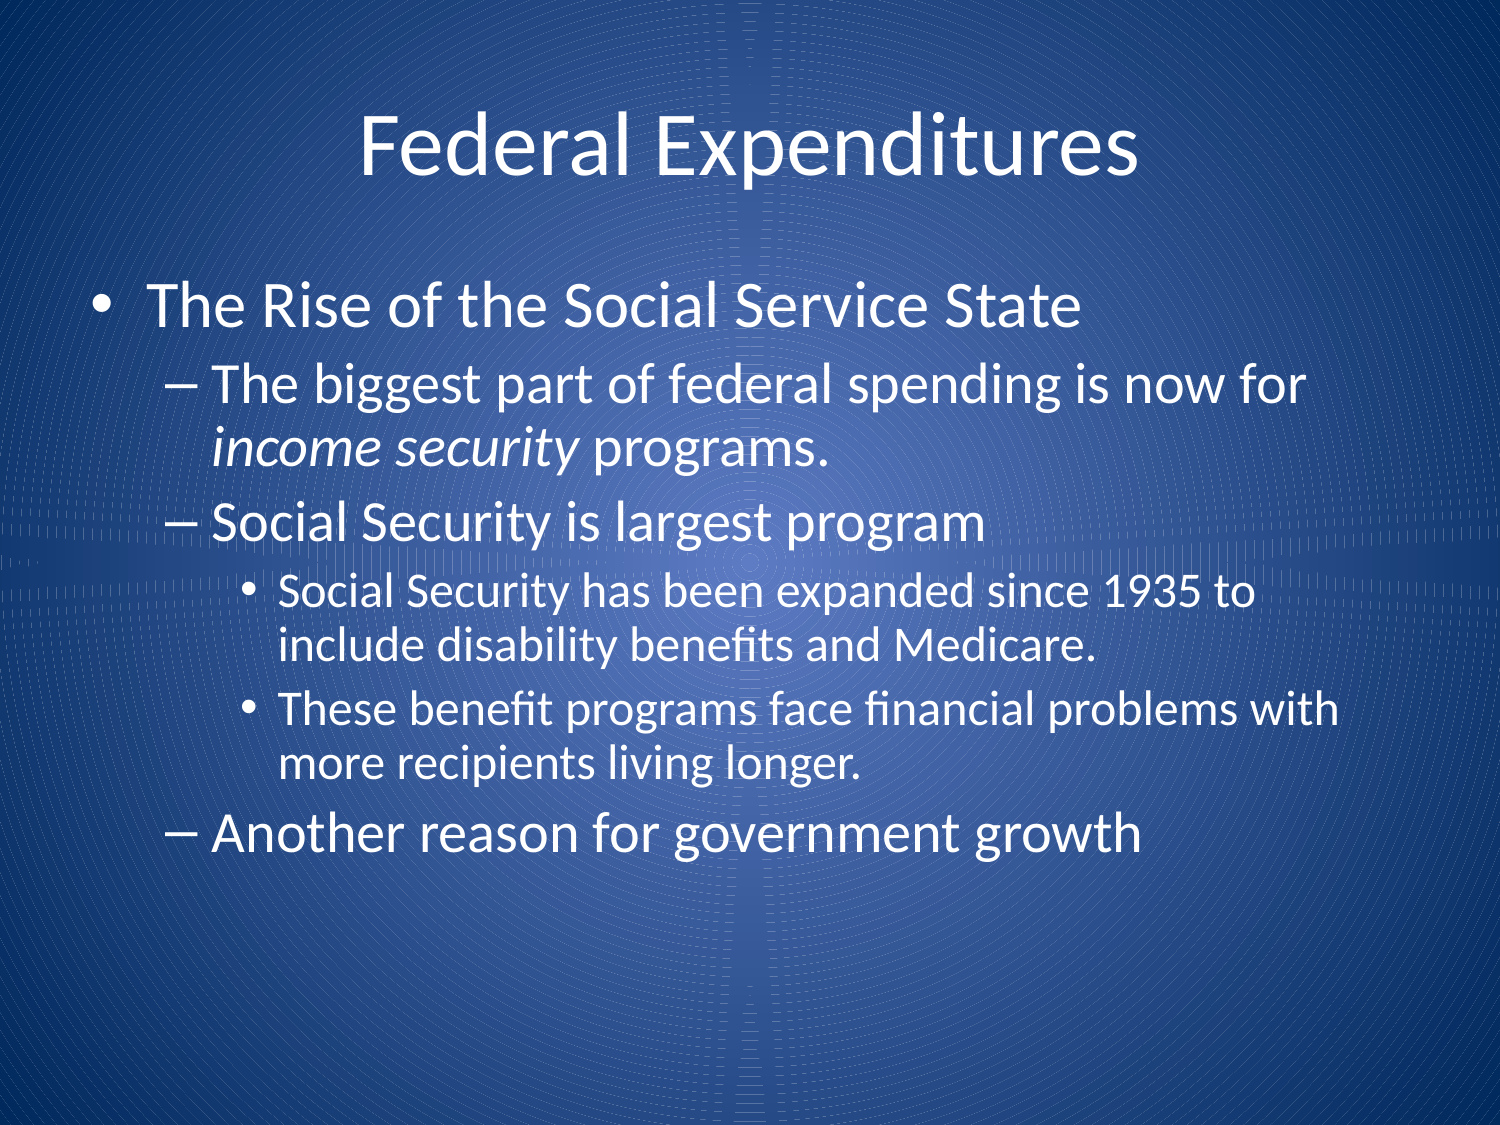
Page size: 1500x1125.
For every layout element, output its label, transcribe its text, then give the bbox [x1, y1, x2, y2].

list The Rise of the Social Service State The biggest part of federal spending is now for income security programs. Social Security is largest program Social Security has been expanded since 1935 to include disability benefits and Medicare. These benefit programs face financial problems with more recipients living longer. Another reason for government growth [75, 262, 1425, 1005]
title Federal Expenditures [75, 45, 1425, 233]
